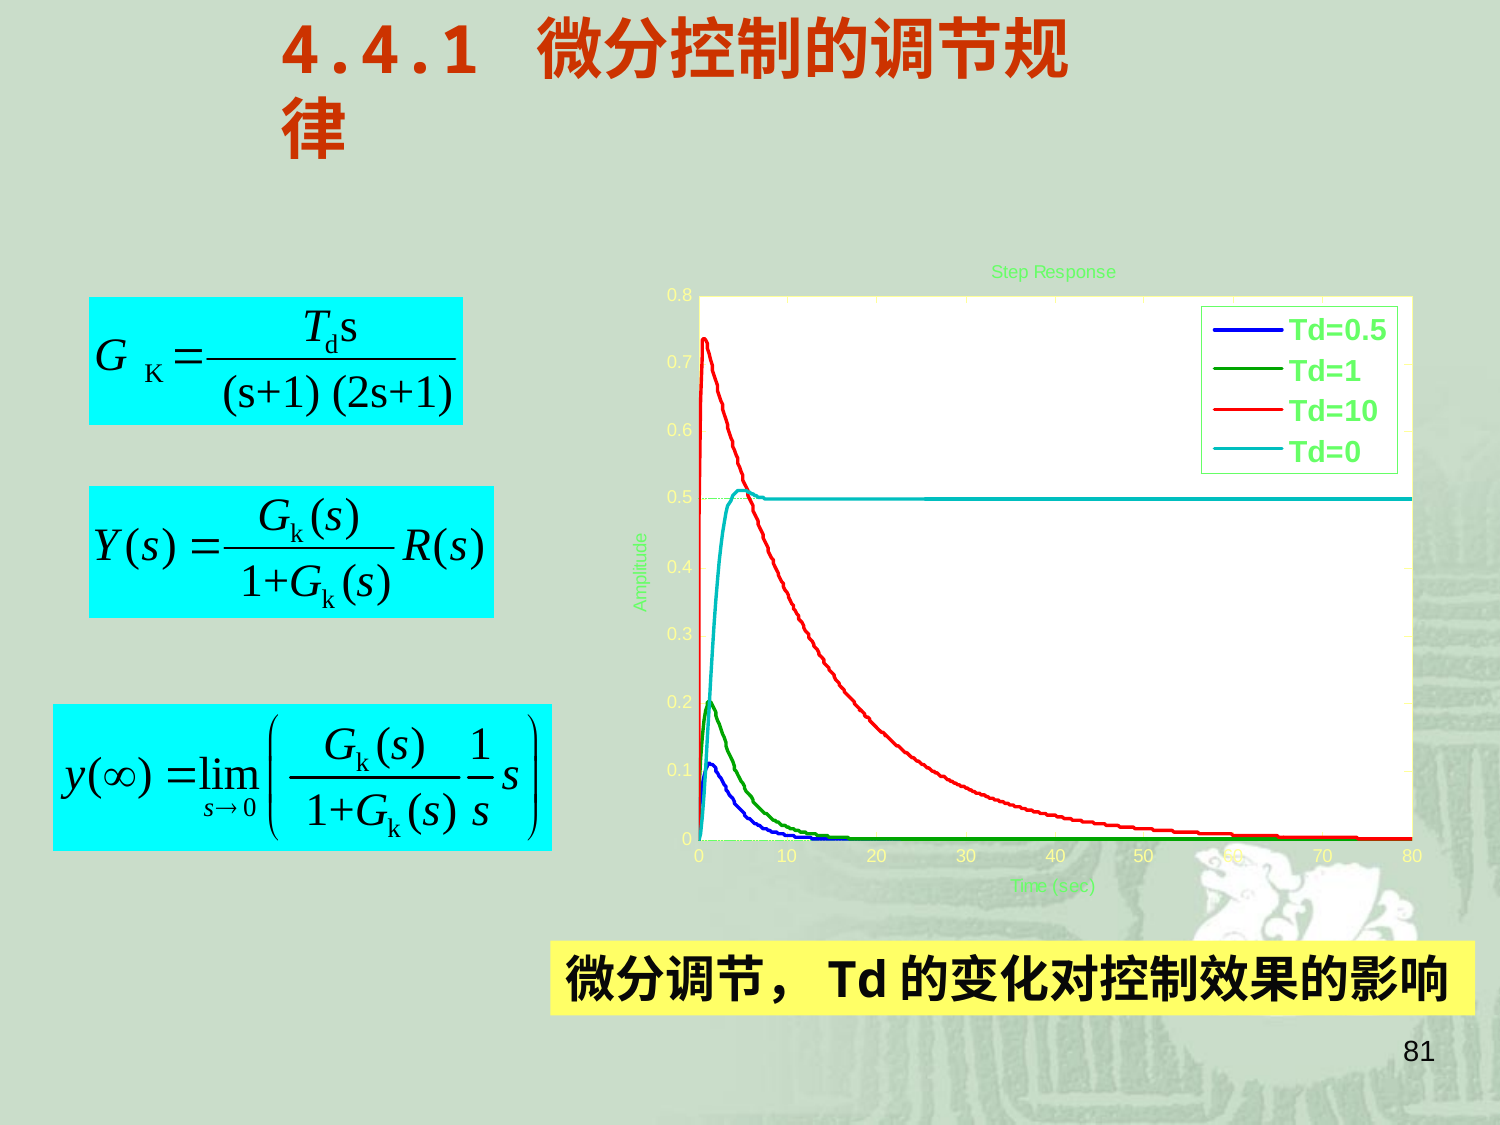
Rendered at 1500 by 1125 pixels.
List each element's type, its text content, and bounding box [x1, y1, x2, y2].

picture [0, 0, 1500, 1125]
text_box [88, 297, 464, 426]
slide_number 81 [1074, 1024, 1451, 1103]
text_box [52, 703, 553, 852]
text_box 微分调节，Td的变化对控制效果的影响 [550, 940, 1476, 1016]
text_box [88, 486, 495, 619]
text_box 4.4.1 微分控制的调节规律 [265, 0, 1152, 175]
